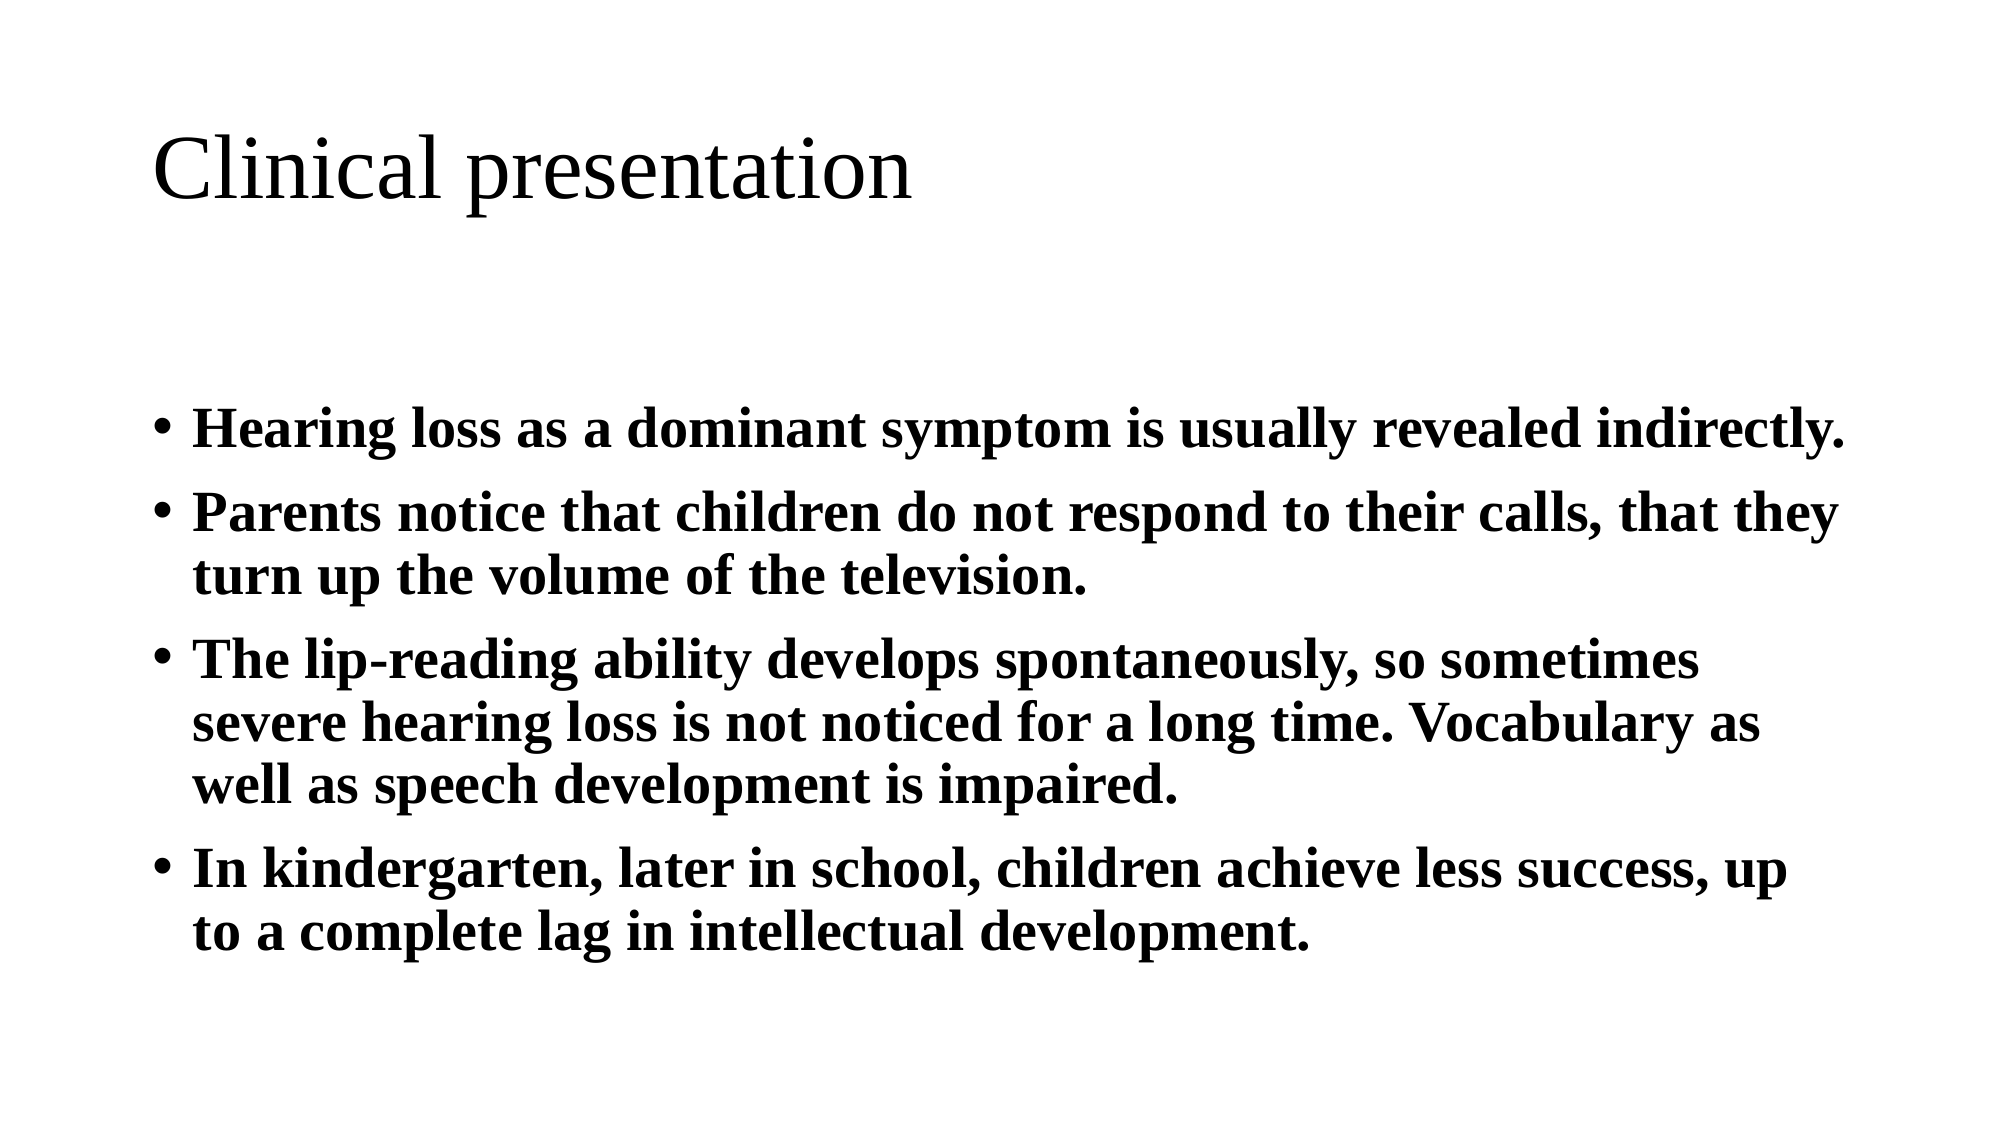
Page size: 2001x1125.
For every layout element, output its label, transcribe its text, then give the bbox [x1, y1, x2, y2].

title Clinical presentation [137, 59, 1863, 278]
list Hearing loss as a dominant symptom is usually revealed indirectly. Parents notice that children do not respond to their calls, that they turn up the volume of the television. The lip-reading ability develops spontaneously, so sometimes severe hearing loss is not noticed for a long time. Vocabulary as well as speech development is impaired. In kindergarten, later in school, children achieve less success, up to a complete lag in intellectual development. [137, 299, 1863, 1014]
